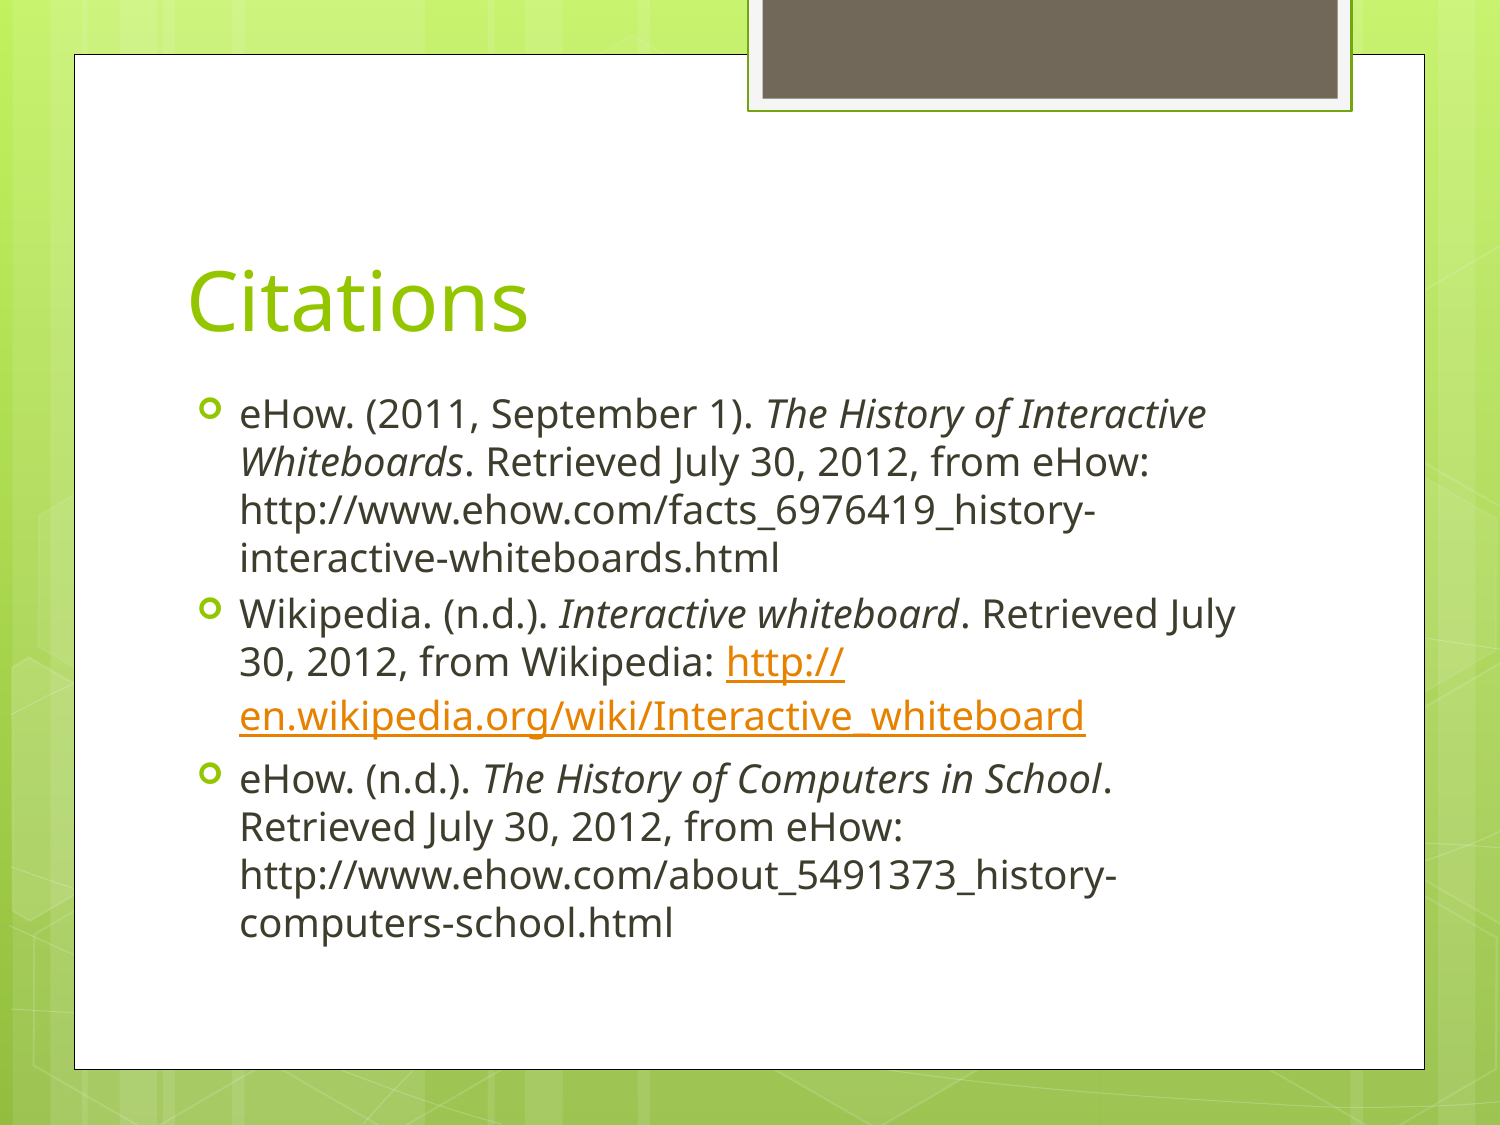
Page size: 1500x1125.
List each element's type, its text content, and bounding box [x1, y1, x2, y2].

title Citations [171, 168, 1324, 357]
list eHow. (2011, September 1). The History of Interactive Whiteboards. Retrieved July 30, 2012, from eHow: http://www.ehow.com/facts_6976419_history-interactive-whiteboards.html Wikipedia. (n.d.). Interactive whiteboard. Retrieved July 30, 2012, from Wikipedia: http://en.wikipedia.org/wiki/Interactive_whiteboard eHow. (n.d.). The History of Computers in School. Retrieved July 30, 2012, from eHow: http://www.ehow.com/about_5491373_history-computers-school.html [171, 381, 1283, 957]
